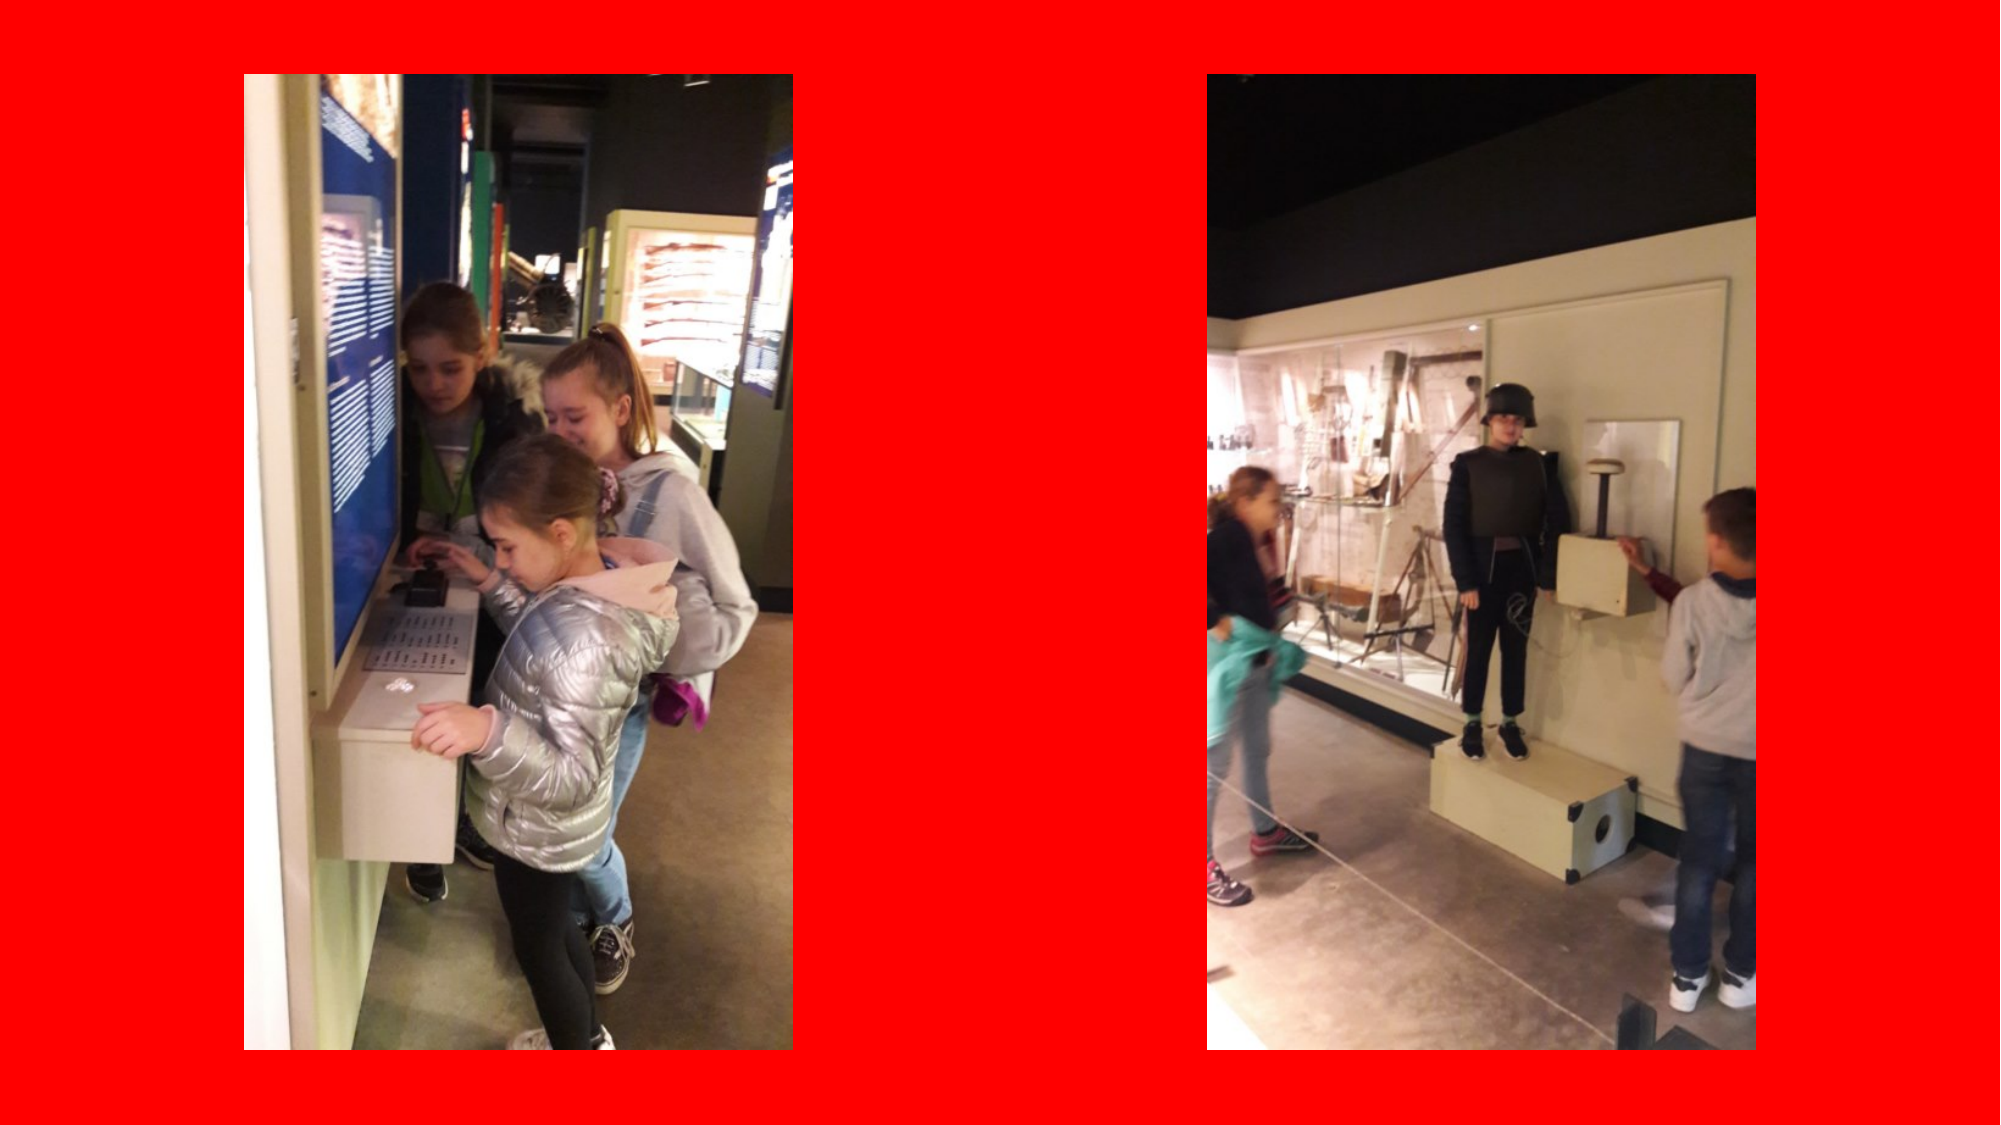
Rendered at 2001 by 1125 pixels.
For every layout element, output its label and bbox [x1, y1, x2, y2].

picture [244, 74, 793, 1050]
picture [1206, 74, 1756, 1050]
